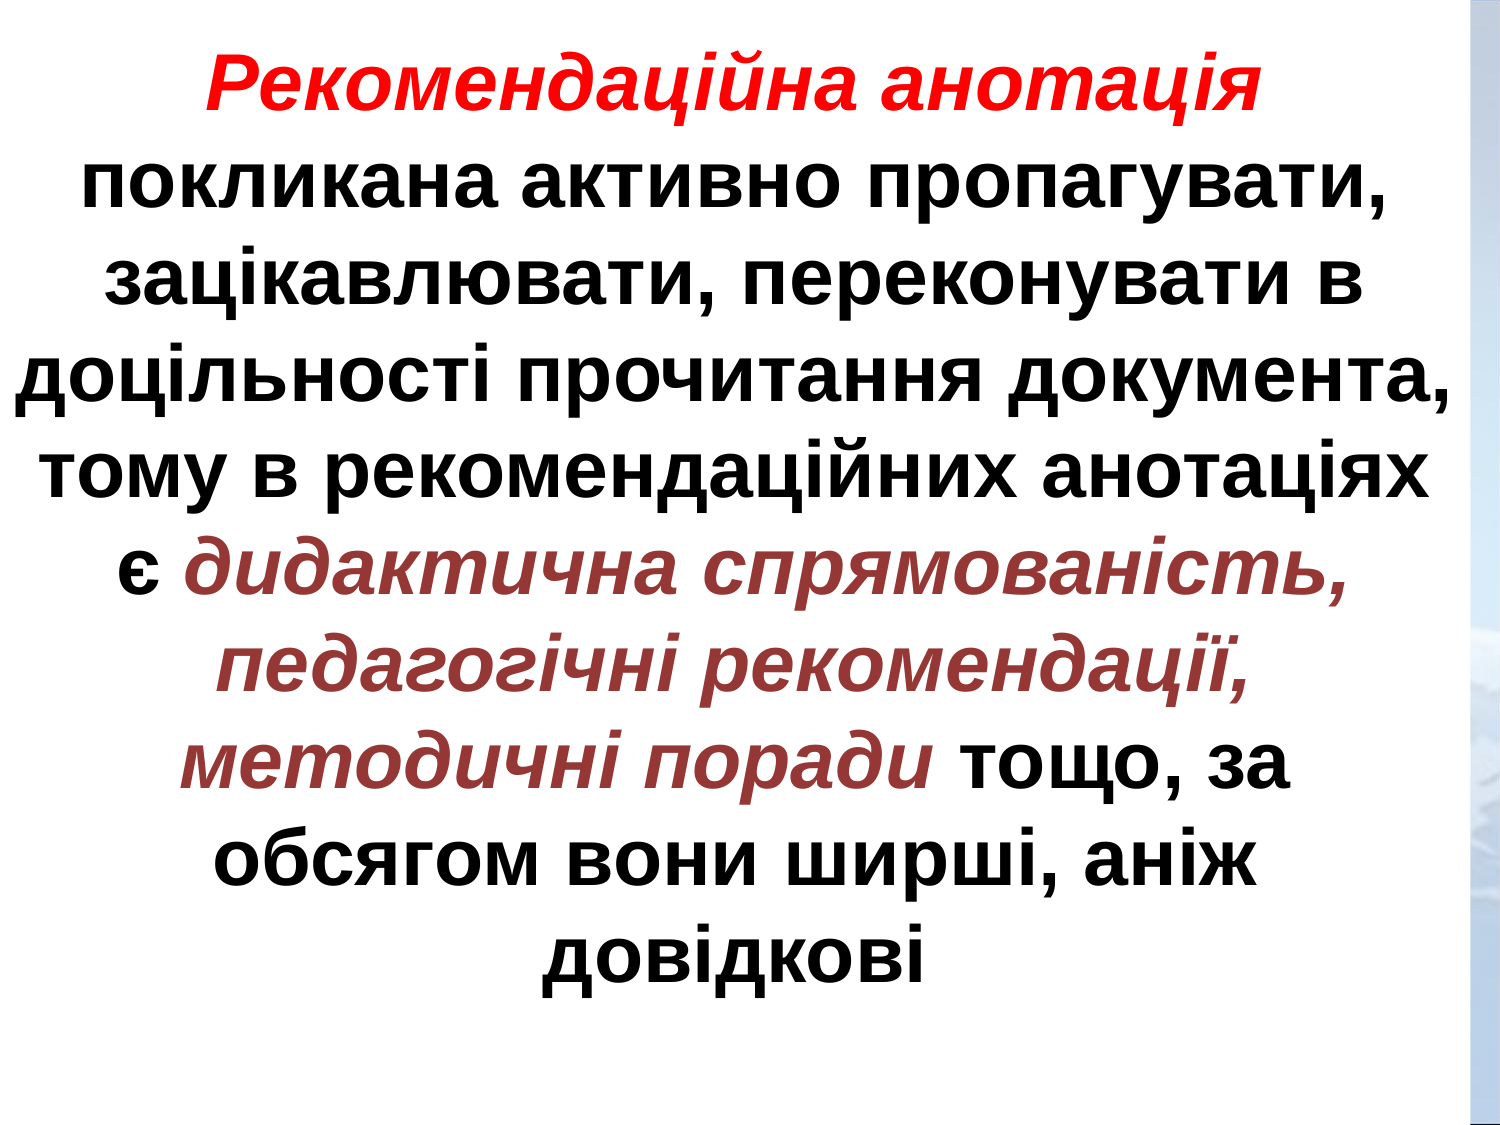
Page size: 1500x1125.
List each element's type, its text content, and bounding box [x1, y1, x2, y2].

picture [1471, 0, 1500, 1125]
title Рекомендаційна анотація покликана активно пропагувати, зацікавлювати, переконувати в доцільності прочитання документа, тому в рекомендаційних анотаціях є дидактична спрямованість, педагогічні рекомендації, методичні поради тощо, за обсягом вони ширші, аніж довідкові [0, 0, 1471, 1125]
